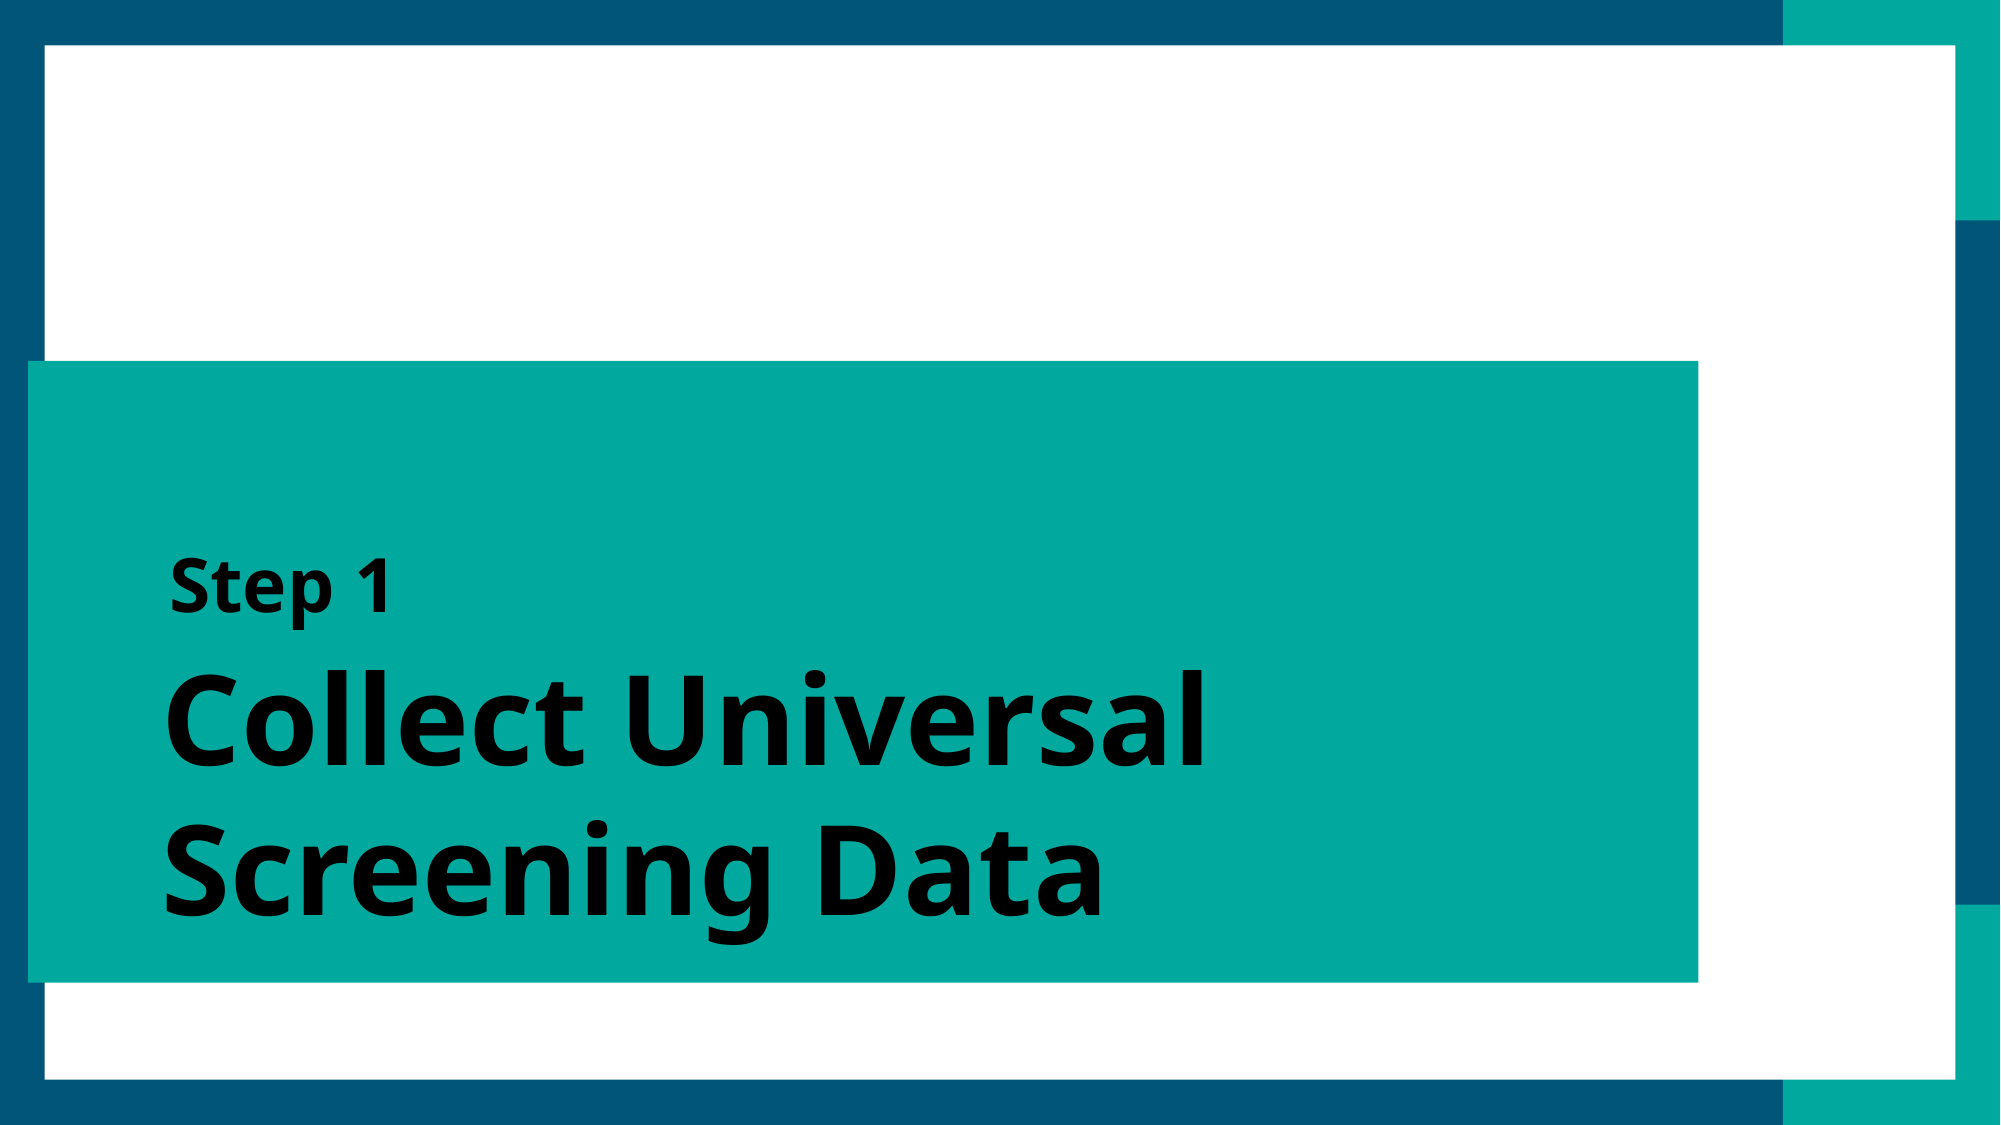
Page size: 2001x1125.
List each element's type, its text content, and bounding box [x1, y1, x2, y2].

title Collect Universal Screening Data [136, 280, 1597, 941]
list Step 1 [154, 537, 1615, 644]
